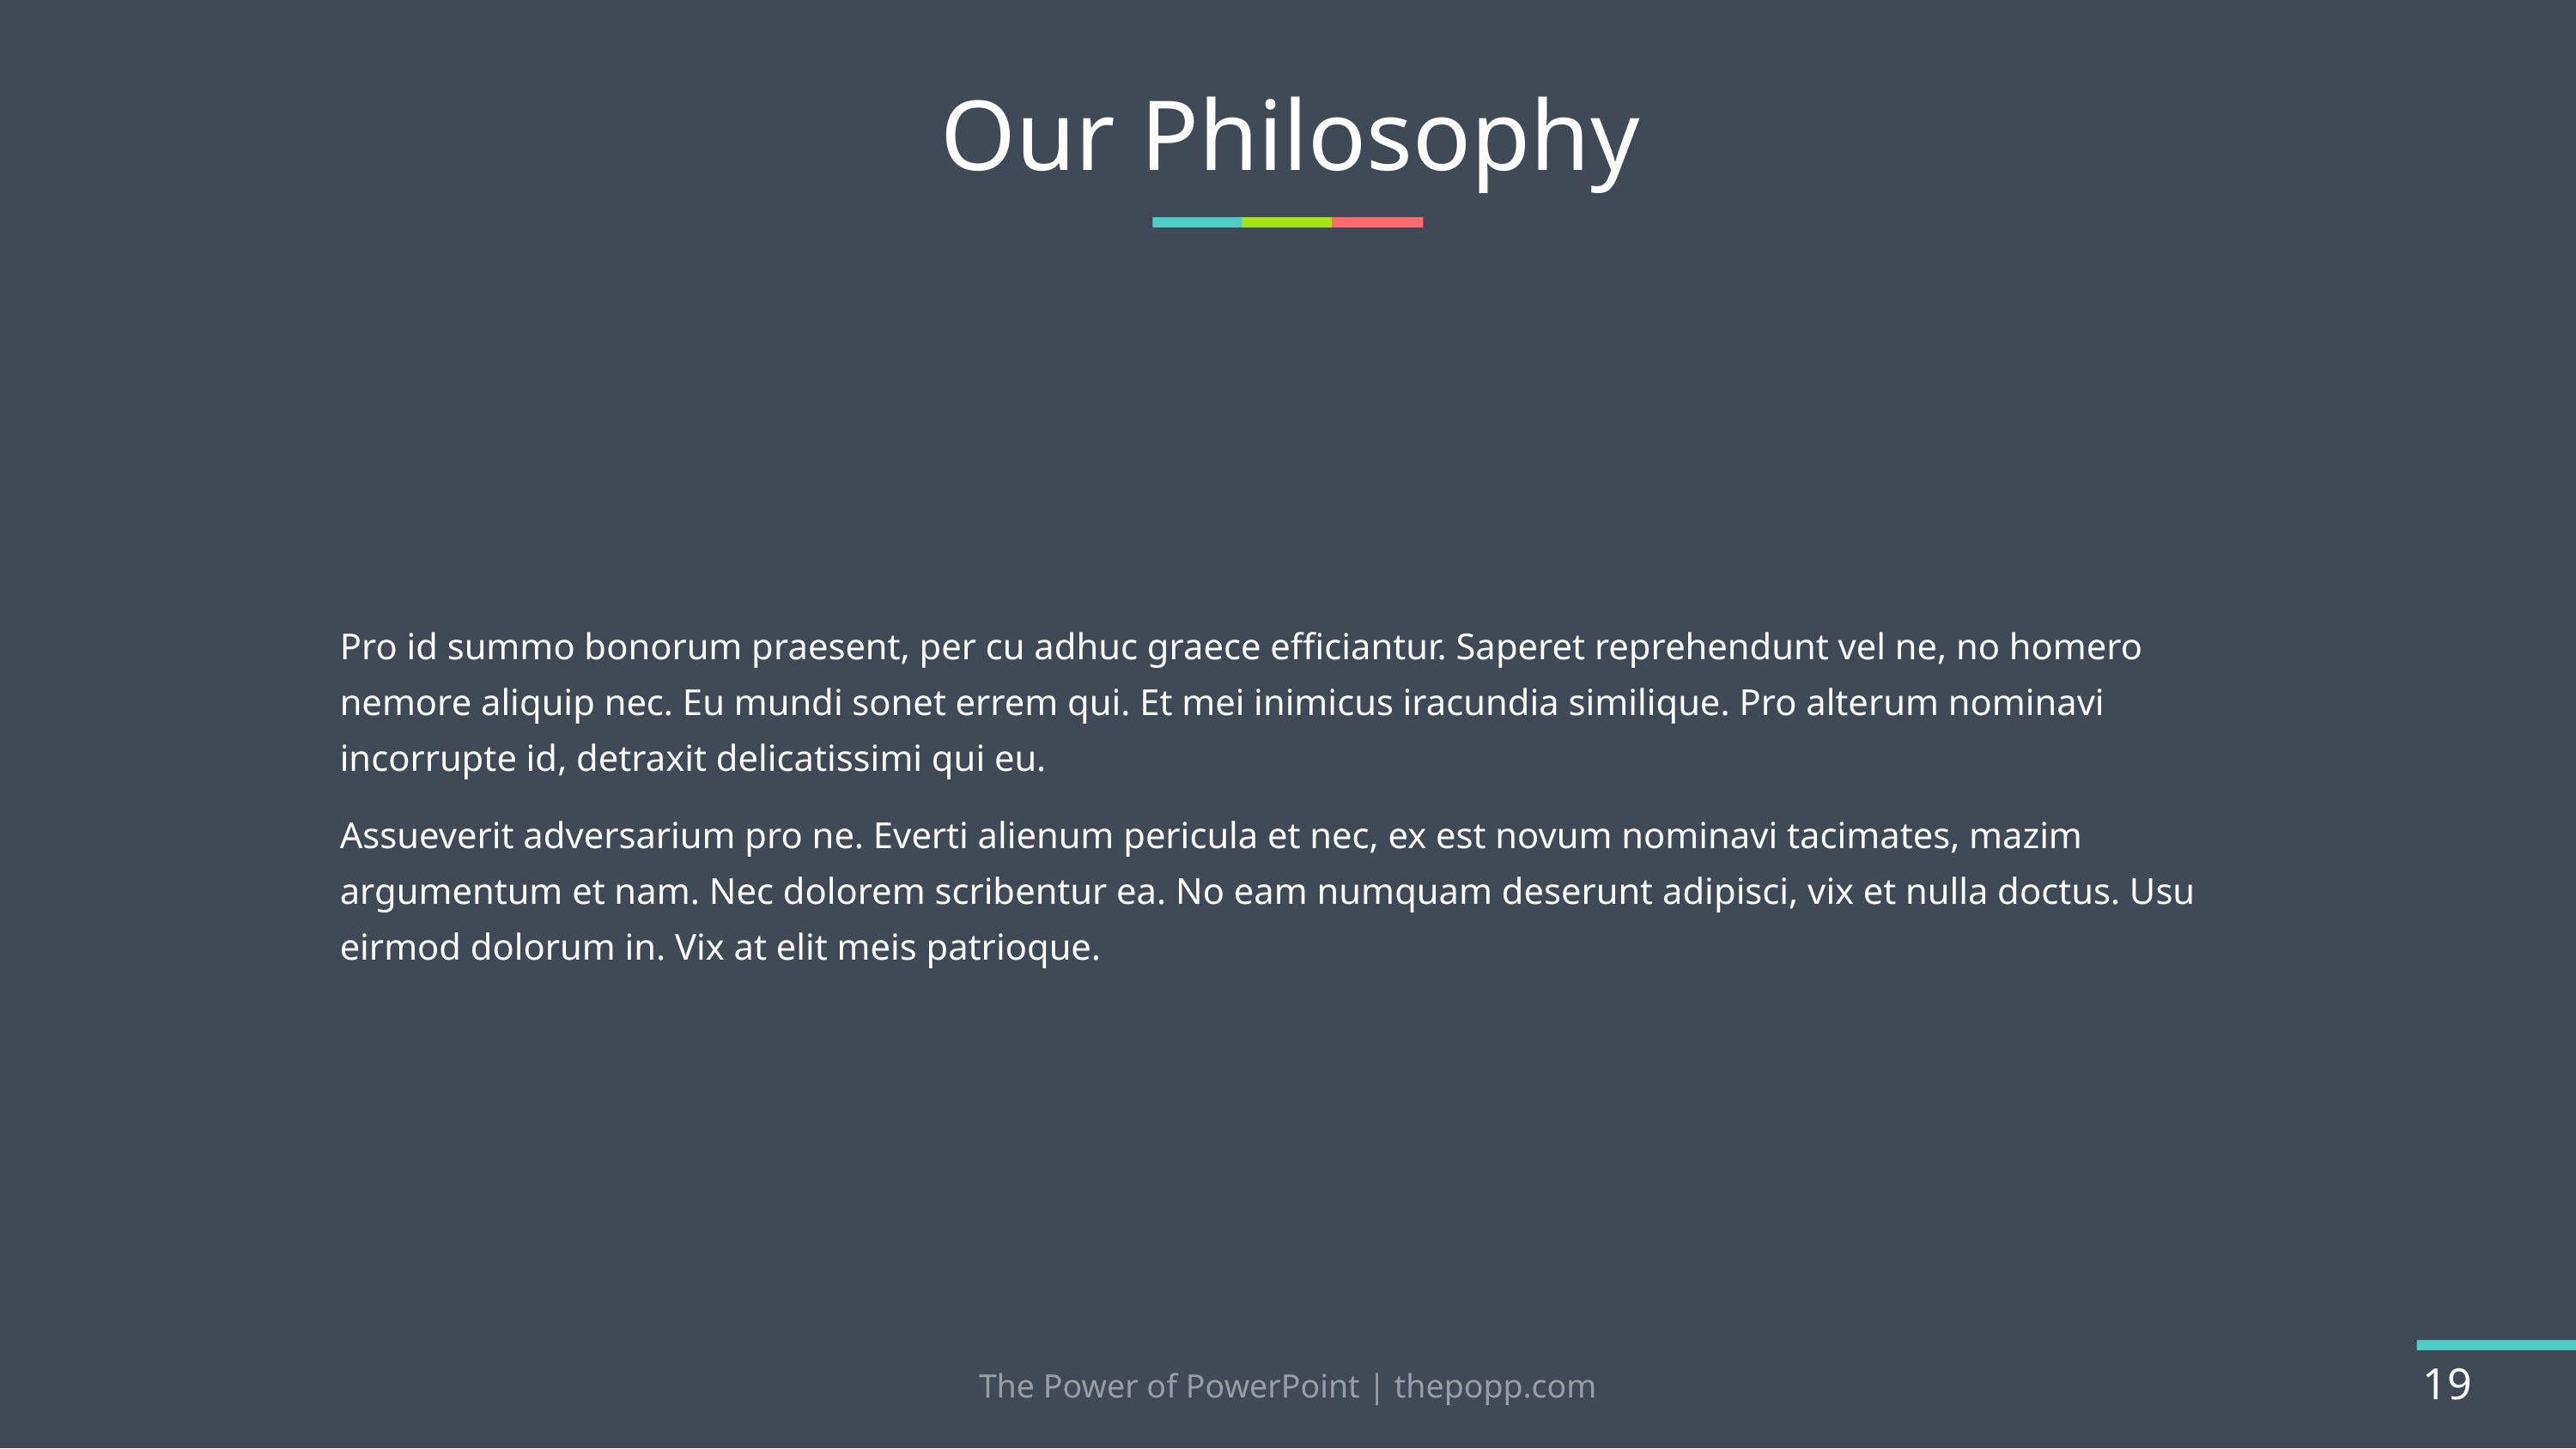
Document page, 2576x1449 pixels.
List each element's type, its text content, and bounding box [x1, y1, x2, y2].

footer The Power of PowerPoint | thepopp.com [853, 1349, 1723, 1427]
title Our Philosophy [69, 49, 2512, 230]
list Pro id summo bonorum praesent, per cu adhuc graece efficiantur. Saperet reprehendunt vel ne, no homero nemore aliquip nec. Eu mundi sonet errem qui. Et mei inimicus iracundia similique. Pro alterum nominavi incorrupte id, detraxit delicatissimi qui eu. Assueverit adversarium pro ne. Everti alienum pericula et nec, ex est novum nominavi tacimates, mazim argumentum et nam. Nec dolorem scribentur ea. No eam numquam deserunt adipisci, vix et nulla doctus. Usu eirmod dolorum in. Vix at elit meis patrioque. [326, 537, 2249, 1041]
slide_number 19 [2409, 1351, 2576, 1421]
